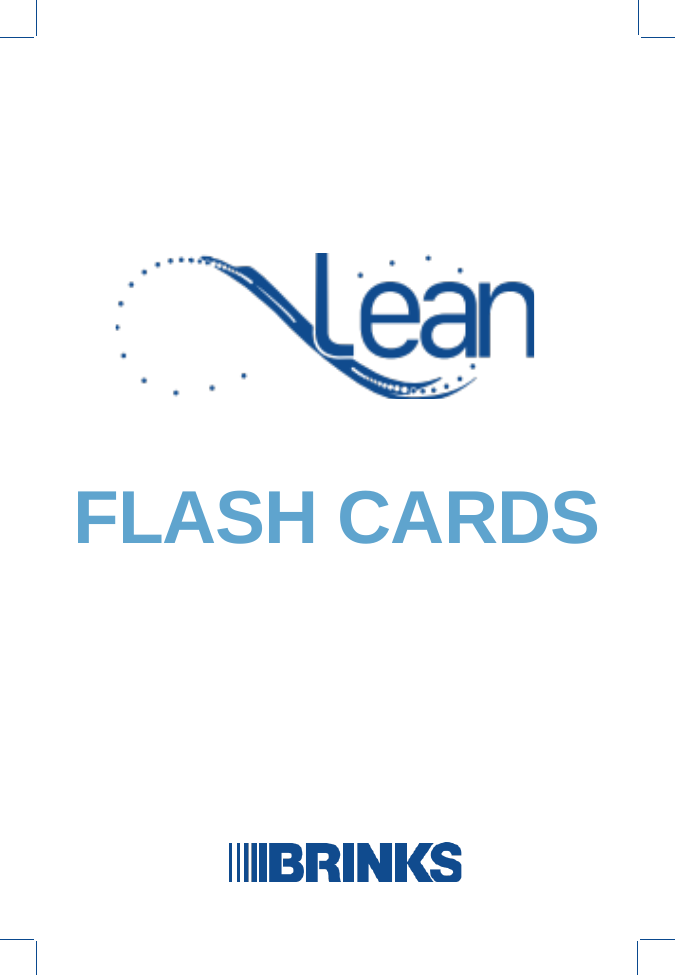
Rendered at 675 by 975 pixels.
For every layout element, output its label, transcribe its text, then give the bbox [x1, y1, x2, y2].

picture [229, 842, 462, 882]
title FLASH CARDS [35, 476, 639, 559]
picture [115, 253, 535, 399]
